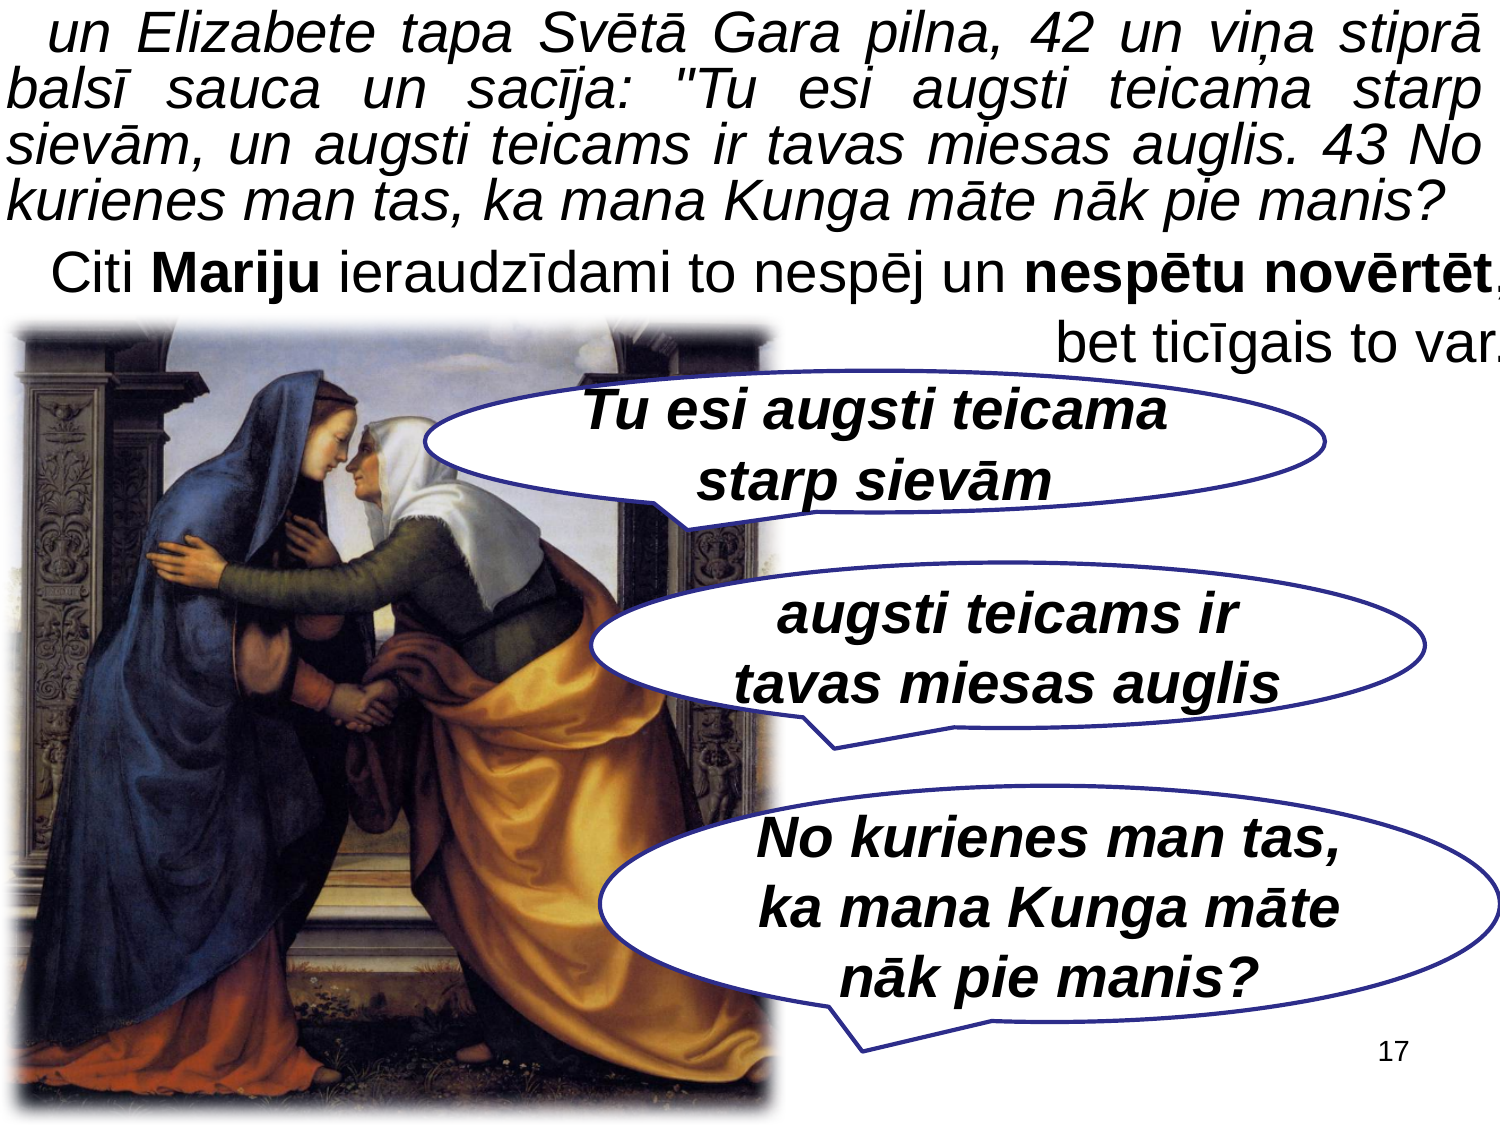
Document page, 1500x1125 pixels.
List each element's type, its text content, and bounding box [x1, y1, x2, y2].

text_box No kurienes man tas, ka mana Kunga māte nāk pie manis? [791, 783, 1500, 1054]
list un Elizabete tapa Svētā Gara pilna, 42 un viņa stiprā balsī sauca un sacīja: "Tu esi augsti teicama starp sievām, un augsti teicams ir tavas miesas auglis. 43 No kurienes man tas, ka mana Kunga māte nāk pie manis? [0, 0, 1500, 198]
slide_number 17 [1074, 1024, 1426, 1103]
text_box augsti teicams ir tavas miesas auglis [791, 560, 1428, 751]
picture [0, 313, 788, 1125]
text_box Tu esi augsti teicama starp sievām [791, 368, 1328, 518]
text_box Citi Mariju ieraudzīdami to nespēj un nespētu novērtēt, bet ticīgais to var. [0, 226, 1500, 382]
